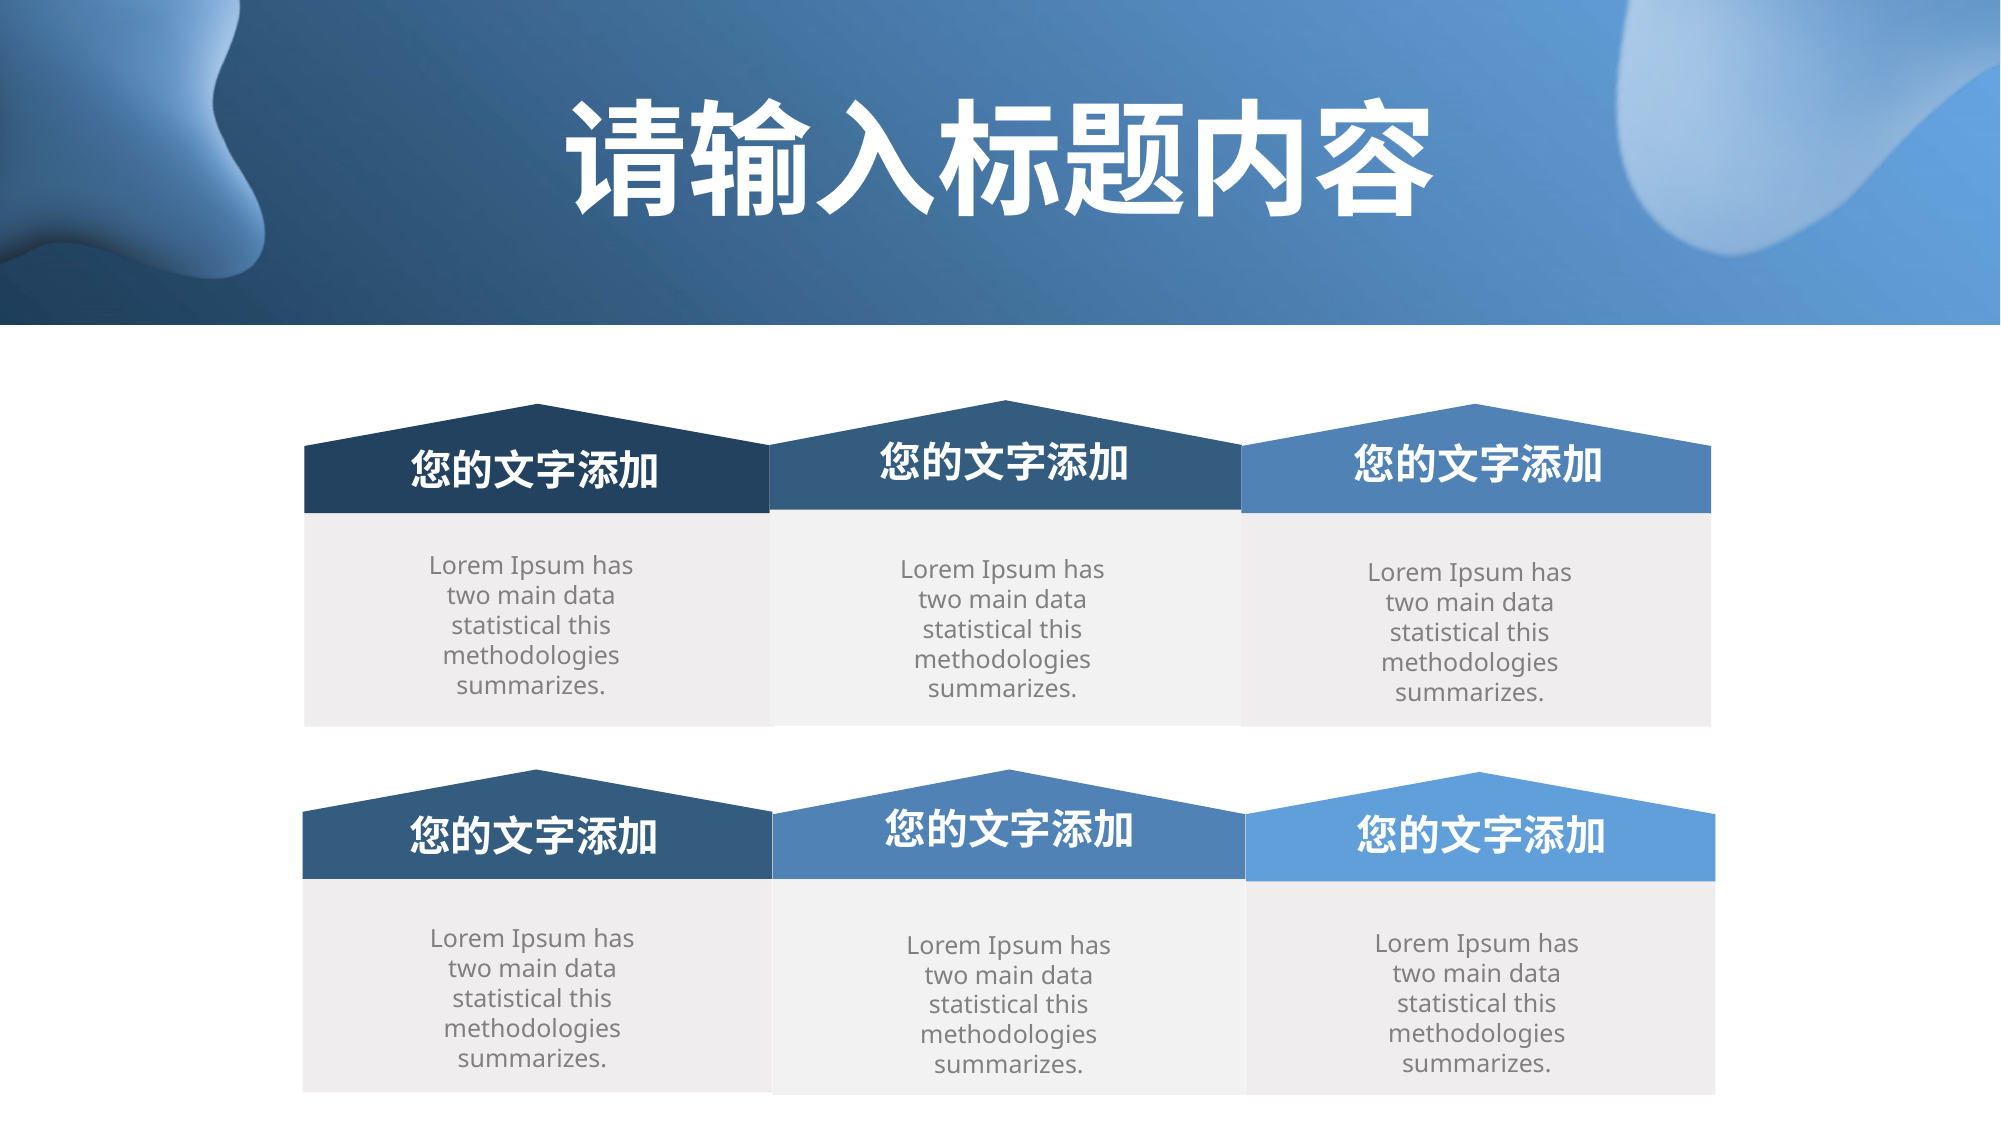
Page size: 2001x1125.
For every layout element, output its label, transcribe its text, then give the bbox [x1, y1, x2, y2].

text_box 您的文字添加 [394, 802, 689, 868]
text_box [773, 879, 1246, 1096]
text_box [874, 769, 1144, 795]
text_box Lorem Ipsum has two main data statistical this methodologies summarizes. [1330, 547, 1610, 716]
text_box 您的文字添加 [869, 795, 1165, 861]
text_box [1246, 882, 1716, 1095]
text_box 您的文字添加 [1342, 801, 1637, 867]
text_box [1246, 771, 1716, 882]
text_box Lorem Ipsum has two main data statistical this methodologies summarizes. [392, 913, 673, 1081]
text_box [1241, 514, 1712, 727]
text_box [304, 403, 769, 514]
text_box Lorem Ipsum has two main data statistical this methodologies summarizes. [862, 544, 1143, 712]
text_box 您的文字添加 [395, 435, 690, 501]
text_box 您的文字添加 [1339, 430, 1634, 496]
text_box Lorem Ipsum has two main data statistical this methodologies summarizes. [391, 540, 672, 709]
text_box [1241, 403, 1712, 514]
text_box Lorem Ipsum has two main data statistical this methodologies summarizes. [869, 920, 1149, 1088]
text_box [773, 796, 1246, 879]
text_box [769, 400, 1242, 510]
text_box 您的文字添加 [865, 428, 1160, 494]
text_box [304, 514, 774, 727]
text_box Lorem Ipsum has two main data statistical this methodologies summarizes. [1337, 918, 1617, 1086]
text_box [302, 769, 773, 879]
text_box [302, 879, 773, 1093]
text_box [769, 510, 1241, 726]
picture [0, 0, 2001, 325]
